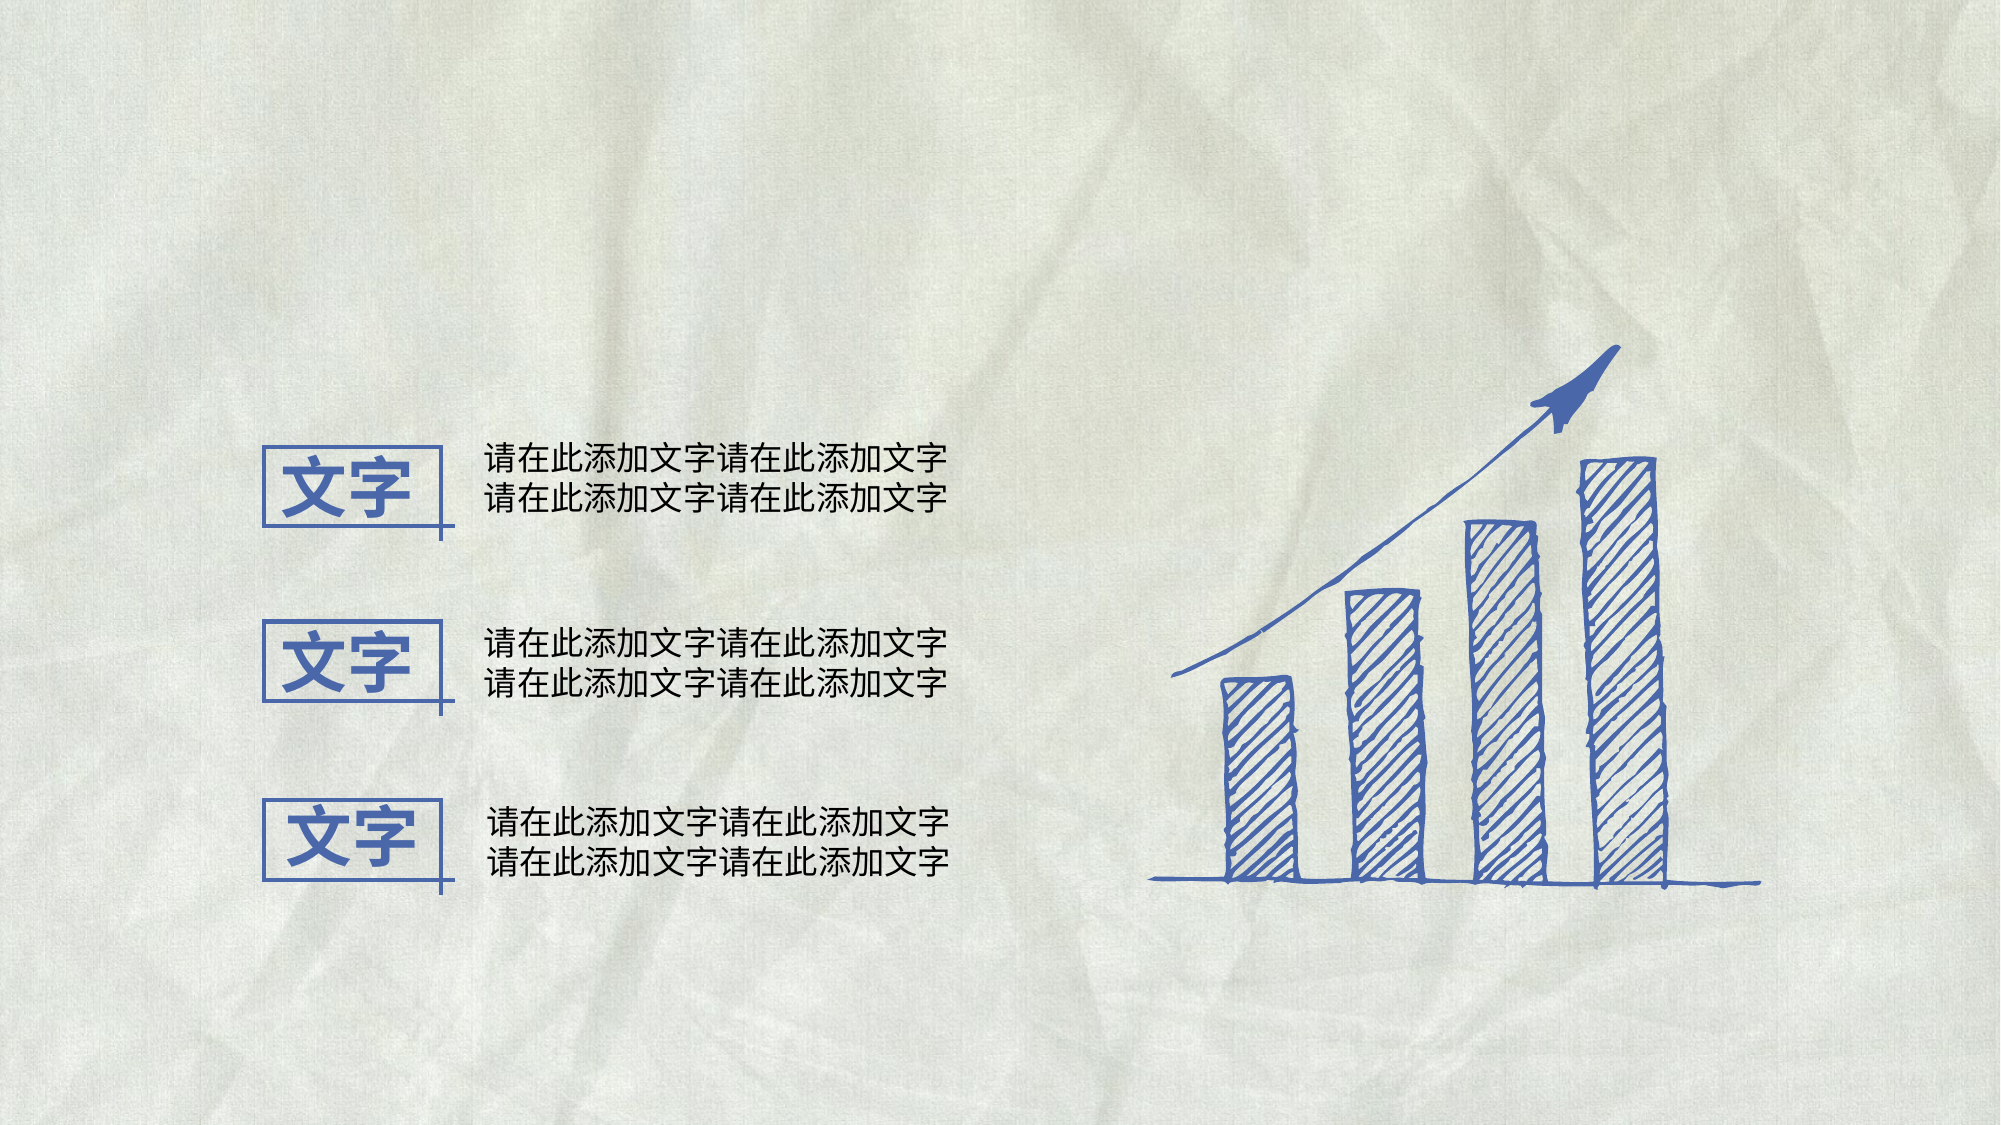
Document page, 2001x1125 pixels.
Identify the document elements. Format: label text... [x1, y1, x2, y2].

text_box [263, 621, 456, 717]
text_box 请在此添加文字请在此添加文字请在此添加文字请在此添加文字 [469, 614, 983, 710]
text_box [1147, 339, 1762, 890]
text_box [263, 446, 456, 542]
picture [0, 0, 2001, 1125]
text_box 文字 [270, 787, 466, 883]
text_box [263, 800, 456, 896]
text_box 文字 [265, 613, 444, 621]
text_box 请在此添加文字请在此添加文字请在此添加文字请在此添加文字 [471, 793, 985, 889]
text_box 请在此添加文字请在此添加文字请在此添加文字请在此添加文字 [469, 429, 983, 525]
text_box 文字 [266, 438, 466, 534]
